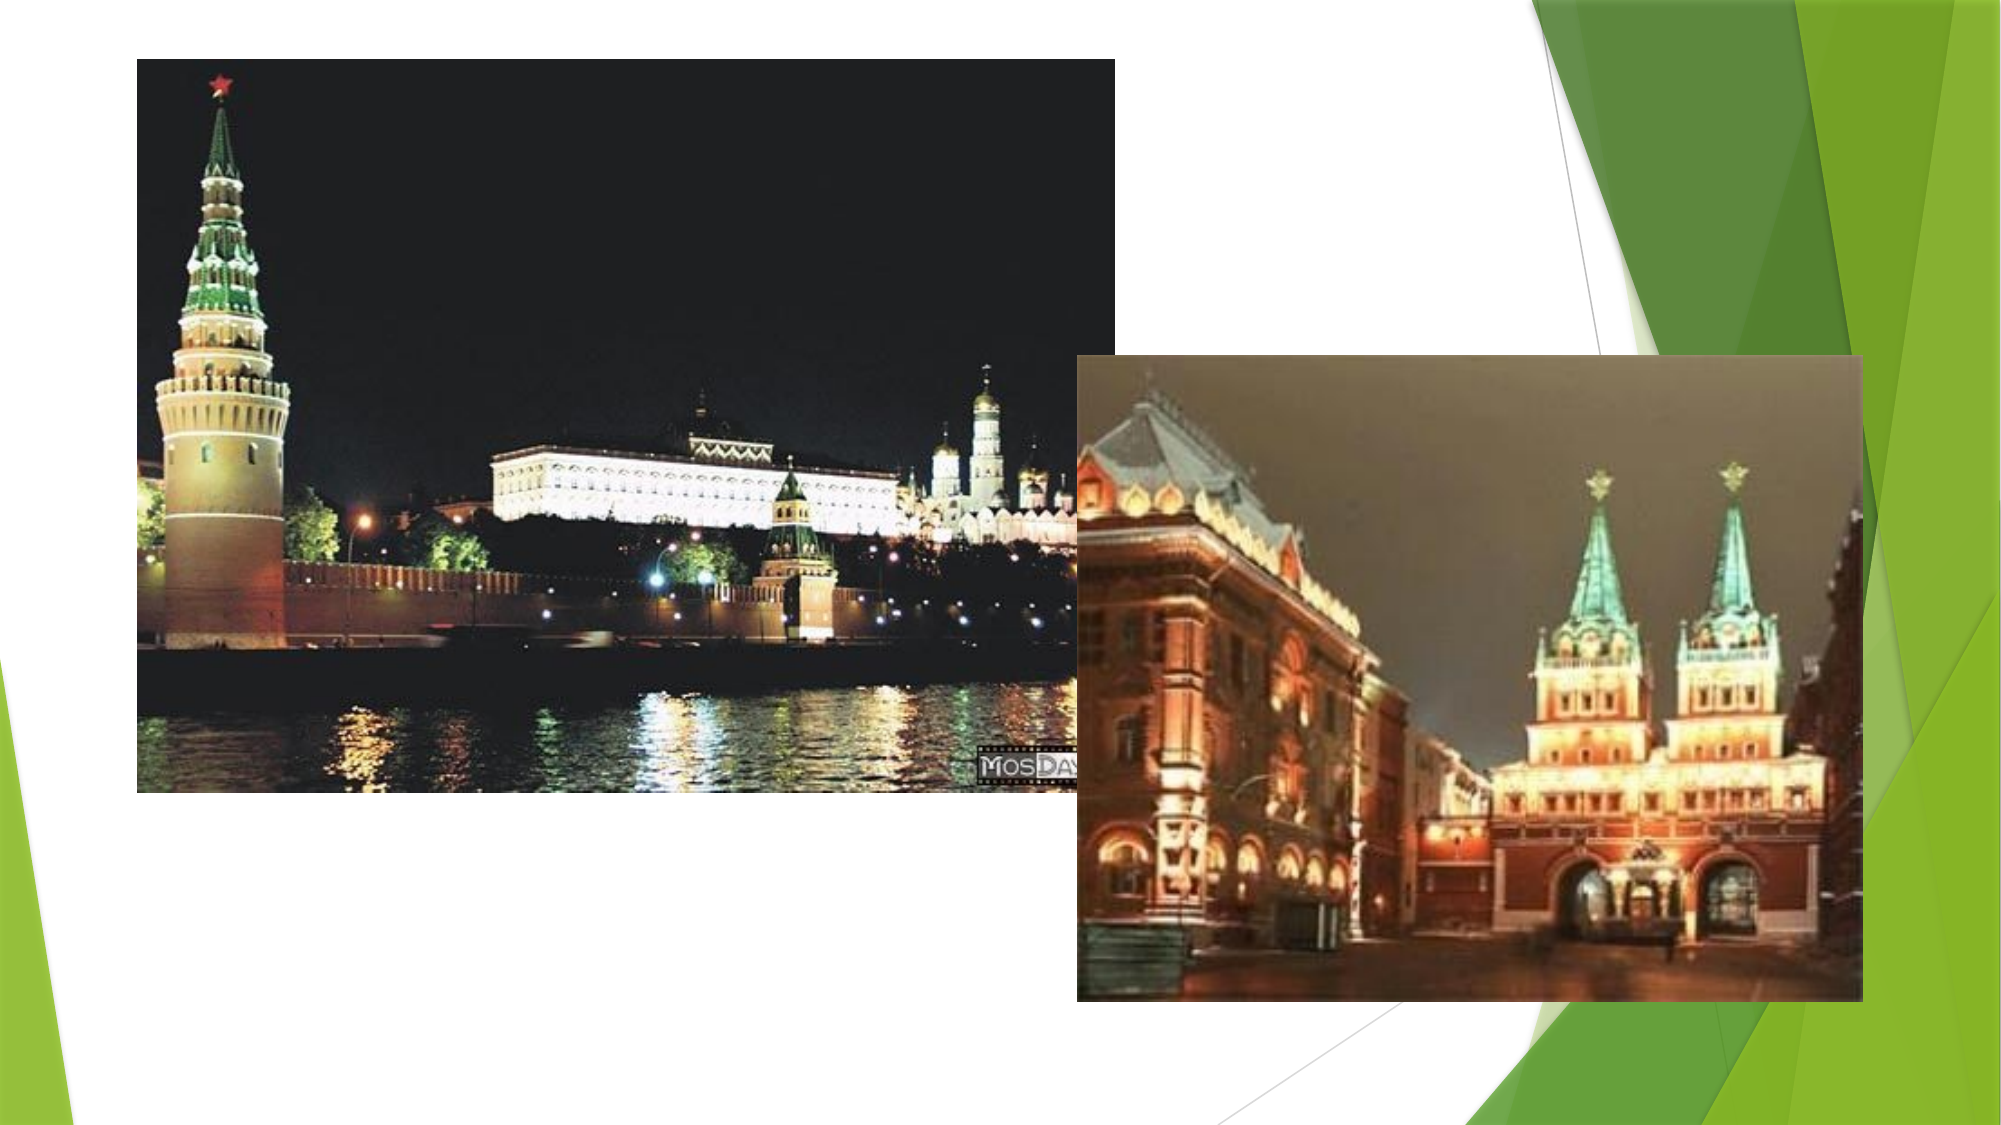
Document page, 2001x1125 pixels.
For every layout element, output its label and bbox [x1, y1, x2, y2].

picture [136, 59, 1863, 1003]
